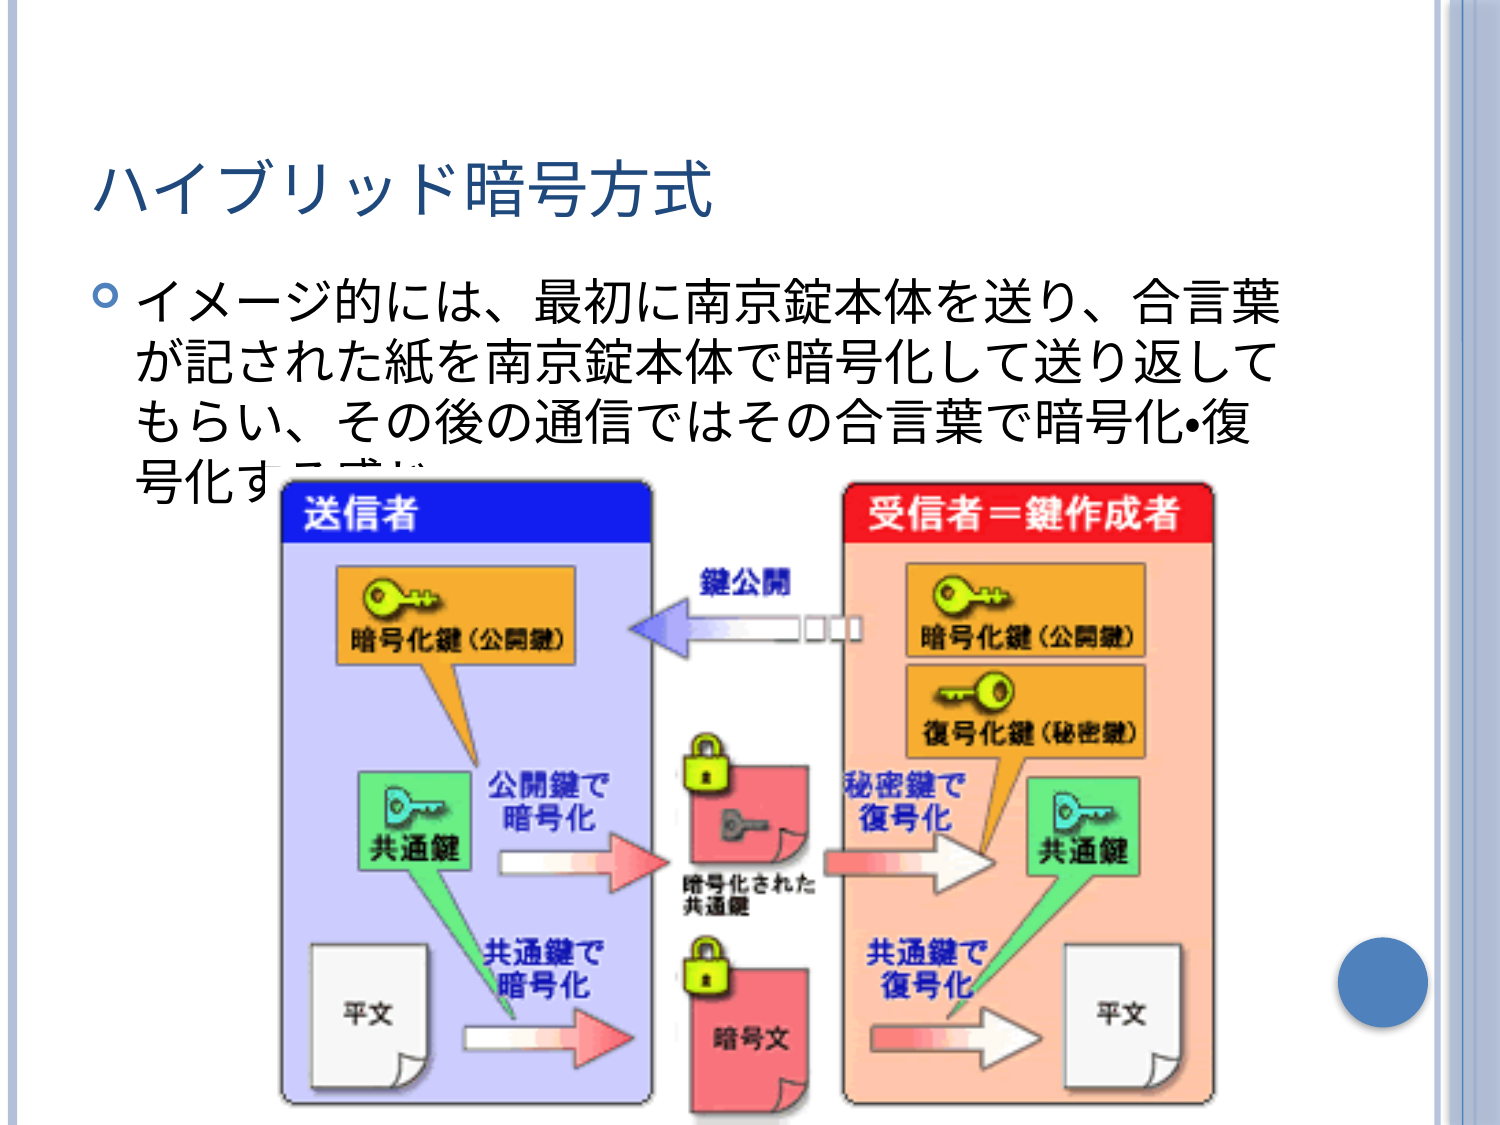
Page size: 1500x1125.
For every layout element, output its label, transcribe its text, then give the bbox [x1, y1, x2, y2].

picture [265, 467, 1225, 1125]
title ハイブリッド暗号方式 [75, 45, 1300, 233]
list イメージ的には、最初に南京錠本体を送り、合言葉が記された紙を南京錠本体で暗号化して送り返してもらい、その後の通信ではその合言葉で暗号化・復号化する感じ [75, 262, 1300, 1062]
